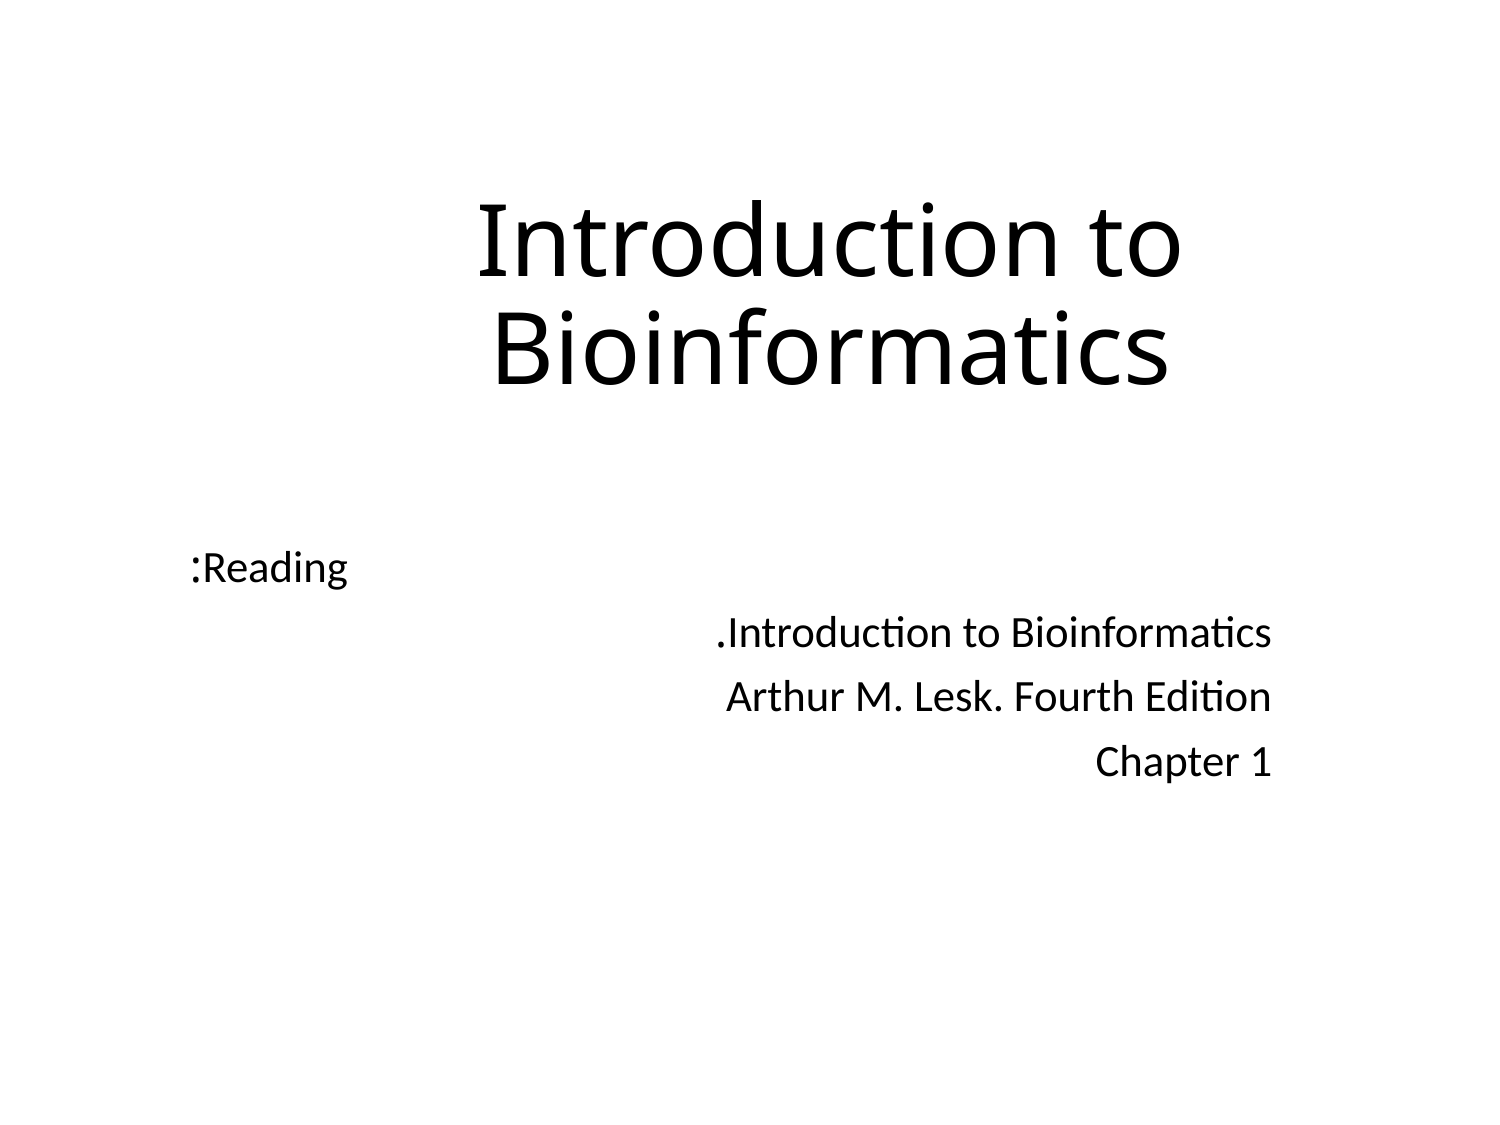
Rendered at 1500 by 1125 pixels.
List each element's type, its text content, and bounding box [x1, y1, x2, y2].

title Introduction to Bioinformatics [162, 183, 1500, 441]
subtitle Reading: Introduction to Bioinformatics. Arthur M. Lesk. Fourth Edition Chapter 1 [162, 536, 1288, 851]
